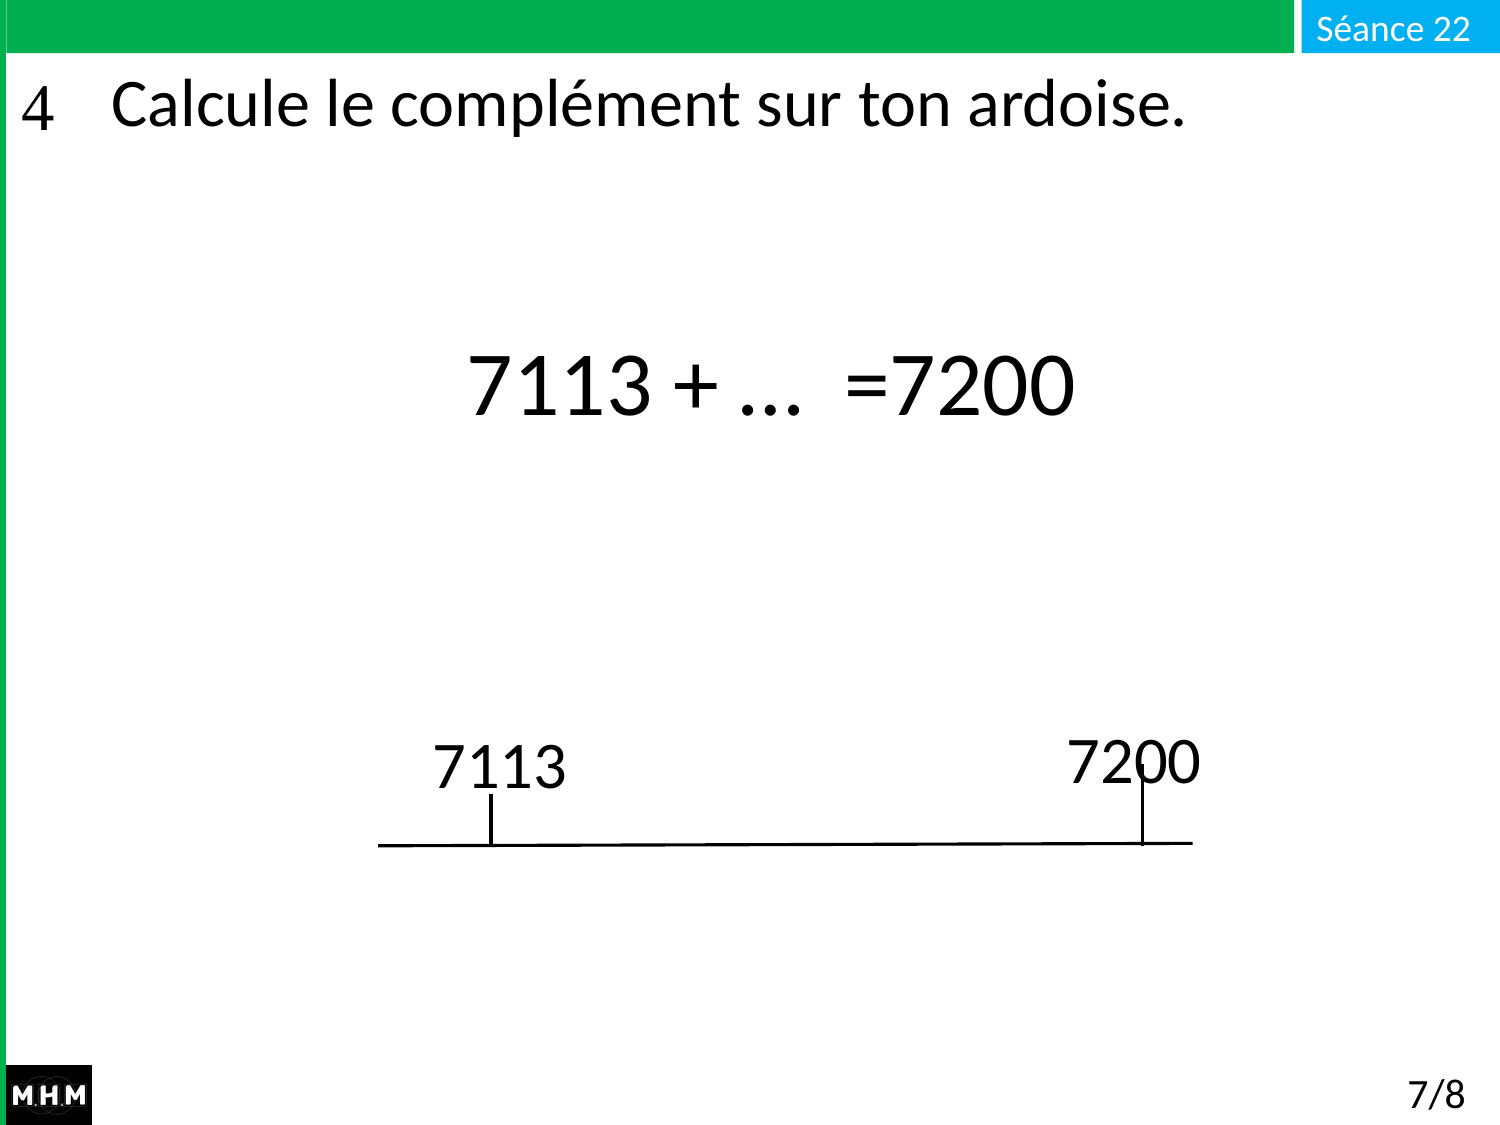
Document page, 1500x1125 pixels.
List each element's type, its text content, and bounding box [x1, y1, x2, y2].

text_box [378, 709, 1234, 847]
text_box 7113 + … =7200 [413, 316, 1110, 442]
list 7/8 [1373, 1064, 1500, 1125]
picture [6, 1065, 92, 1125]
title Calcule le complément sur ton ardoise. [96, 60, 1391, 150]
